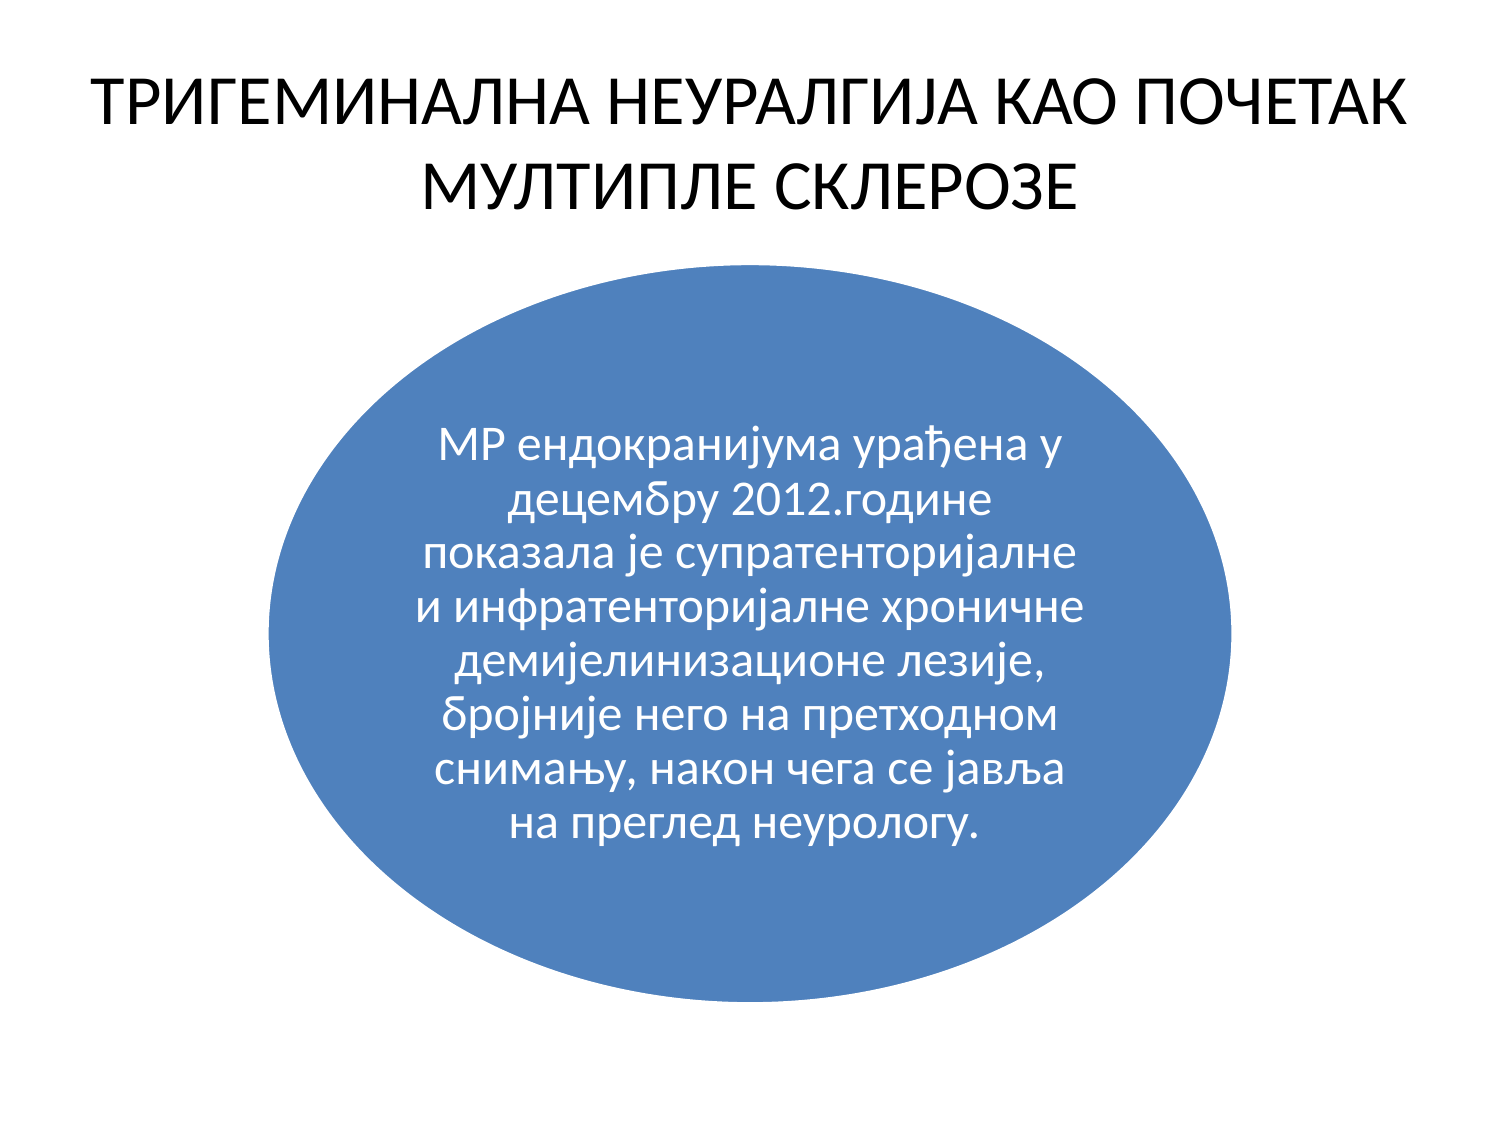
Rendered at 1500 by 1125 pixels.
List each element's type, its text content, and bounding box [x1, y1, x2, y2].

title ТРИГЕМИНАЛНА НЕУРАЛГИЈА КАО ПОЧЕТАК МУЛТИПЛЕ СКЛЕРОЗЕ [75, 45, 1425, 233]
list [74, 262, 1426, 1006]
